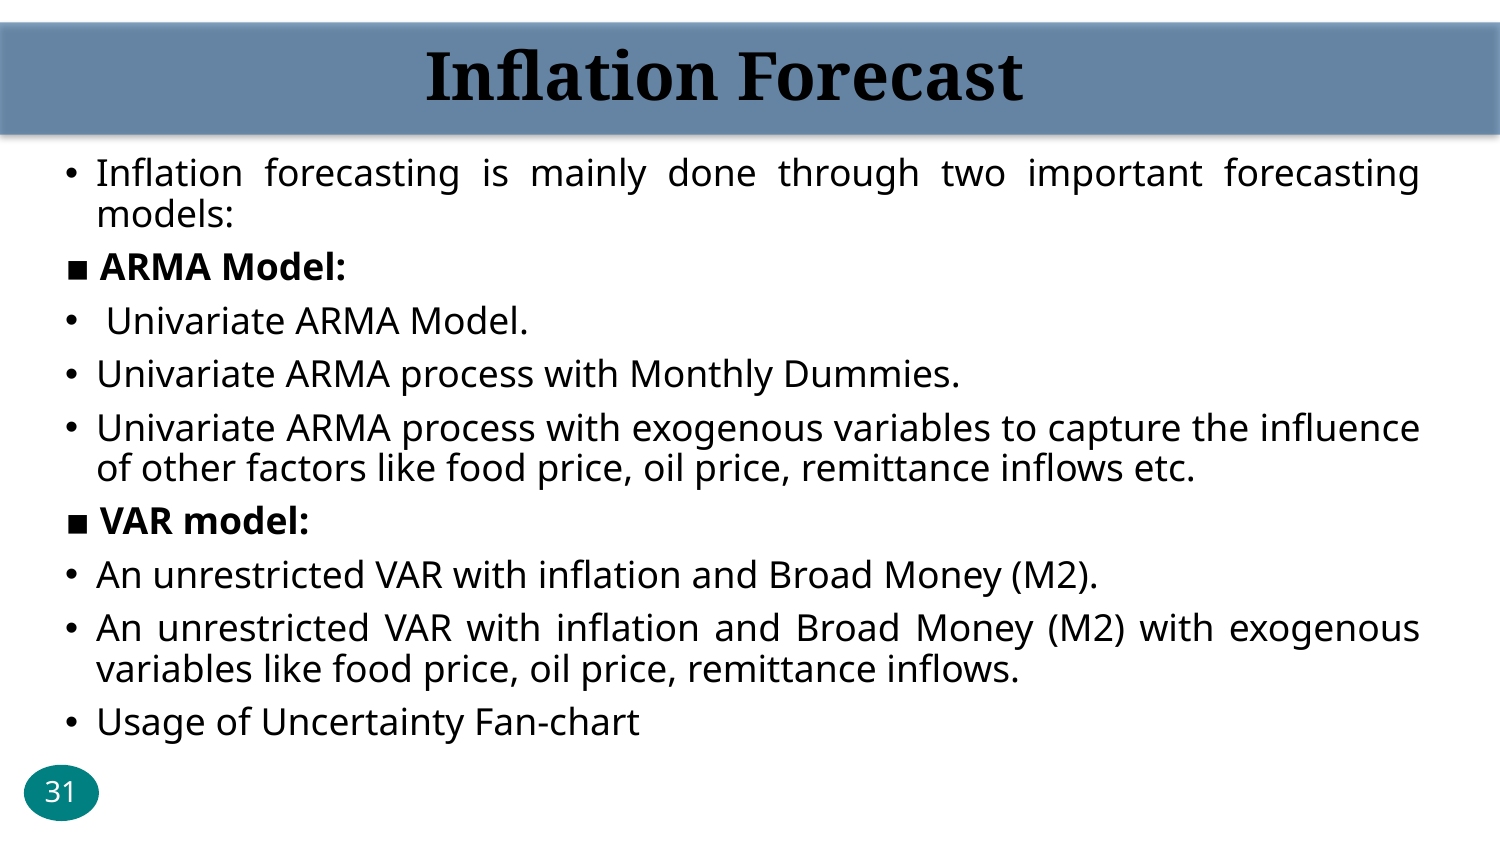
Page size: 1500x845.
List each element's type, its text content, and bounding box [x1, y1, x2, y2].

slide_number 31 [23, 764, 99, 822]
text_box Inflation Forecast [0, 26, 1475, 122]
text_box Inflation forecasting is mainly done through two important forecasting models: ▪ ARMA Model: Univariate ARMA Model. Univariate ARMA process with Monthly Dummies. Univariate ARMA process with exogenous variables to capture the influence of other factors like food price, oil price, remittance inflows etc. ▪ VAR model: An unrestricted VAR with inflation and Broad Money (M2). An unrestricted VAR with inflation and Broad Money (M2) with exogenous variables like food price, oil price, remittance inflows. Usage of Uncertainty Fan-chart [50, 147, 1438, 760]
